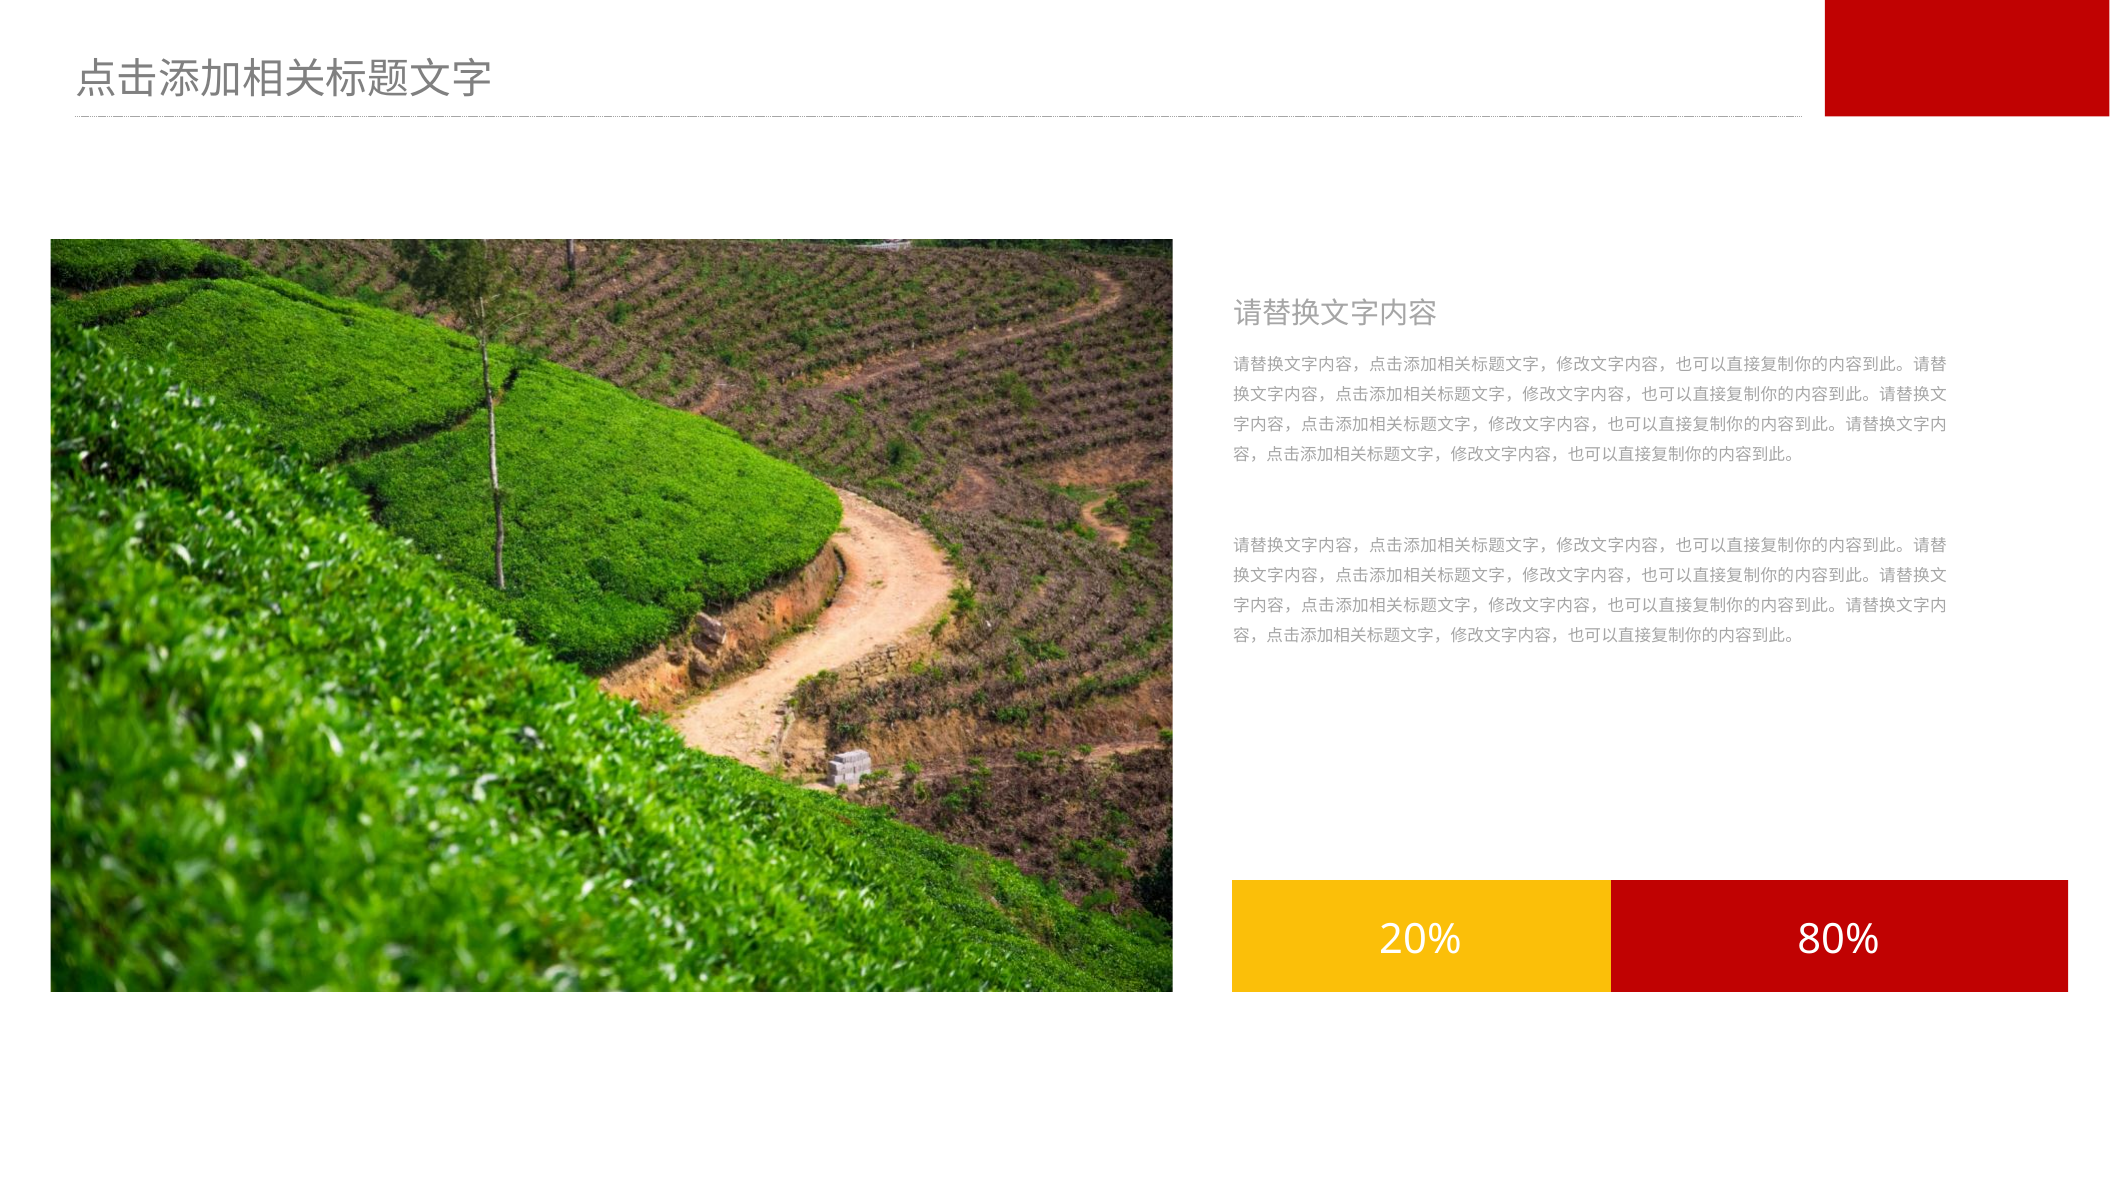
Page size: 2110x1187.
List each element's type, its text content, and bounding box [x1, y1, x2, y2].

text_box 请替换文字内容 [1217, 286, 1519, 336]
text_box 点击添加相关标题文字 [59, 44, 563, 107]
text_box 请替换文字内容，点击添加相关标题文字，修改文字内容，也可以直接复制你的内容到此。请替换文字内容，点击添加相关标题文字，修改文字内容，也可以直接复制你的内容到此。请替换文字内容，点击添加相关标题文字，修改文字内容，也可以直接复制你的内容到此。请替换文字内容，点击添加相关标题文字，修改文字内容，也可以直接复制你的内容到此。 [1217, 517, 1964, 642]
text_box [1231, 879, 1610, 993]
text_box [50, 238, 1174, 993]
text_box [1610, 879, 2069, 993]
text_box 80% [1782, 904, 1937, 969]
text_box 20% [1364, 904, 1519, 969]
text_box 请替换文字内容，点击添加相关标题文字，修改文字内容，也可以直接复制你的内容到此。请替换文字内容，点击添加相关标题文字，修改文字内容，也可以直接复制你的内容到此。请替换文字内容，点击添加相关标题文字，修改文字内容，也可以直接复制你的内容到此。请替换文字内容，点击添加相关标题文字，修改文字内容，也可以直接复制你的内容到此。 [1217, 336, 1964, 461]
